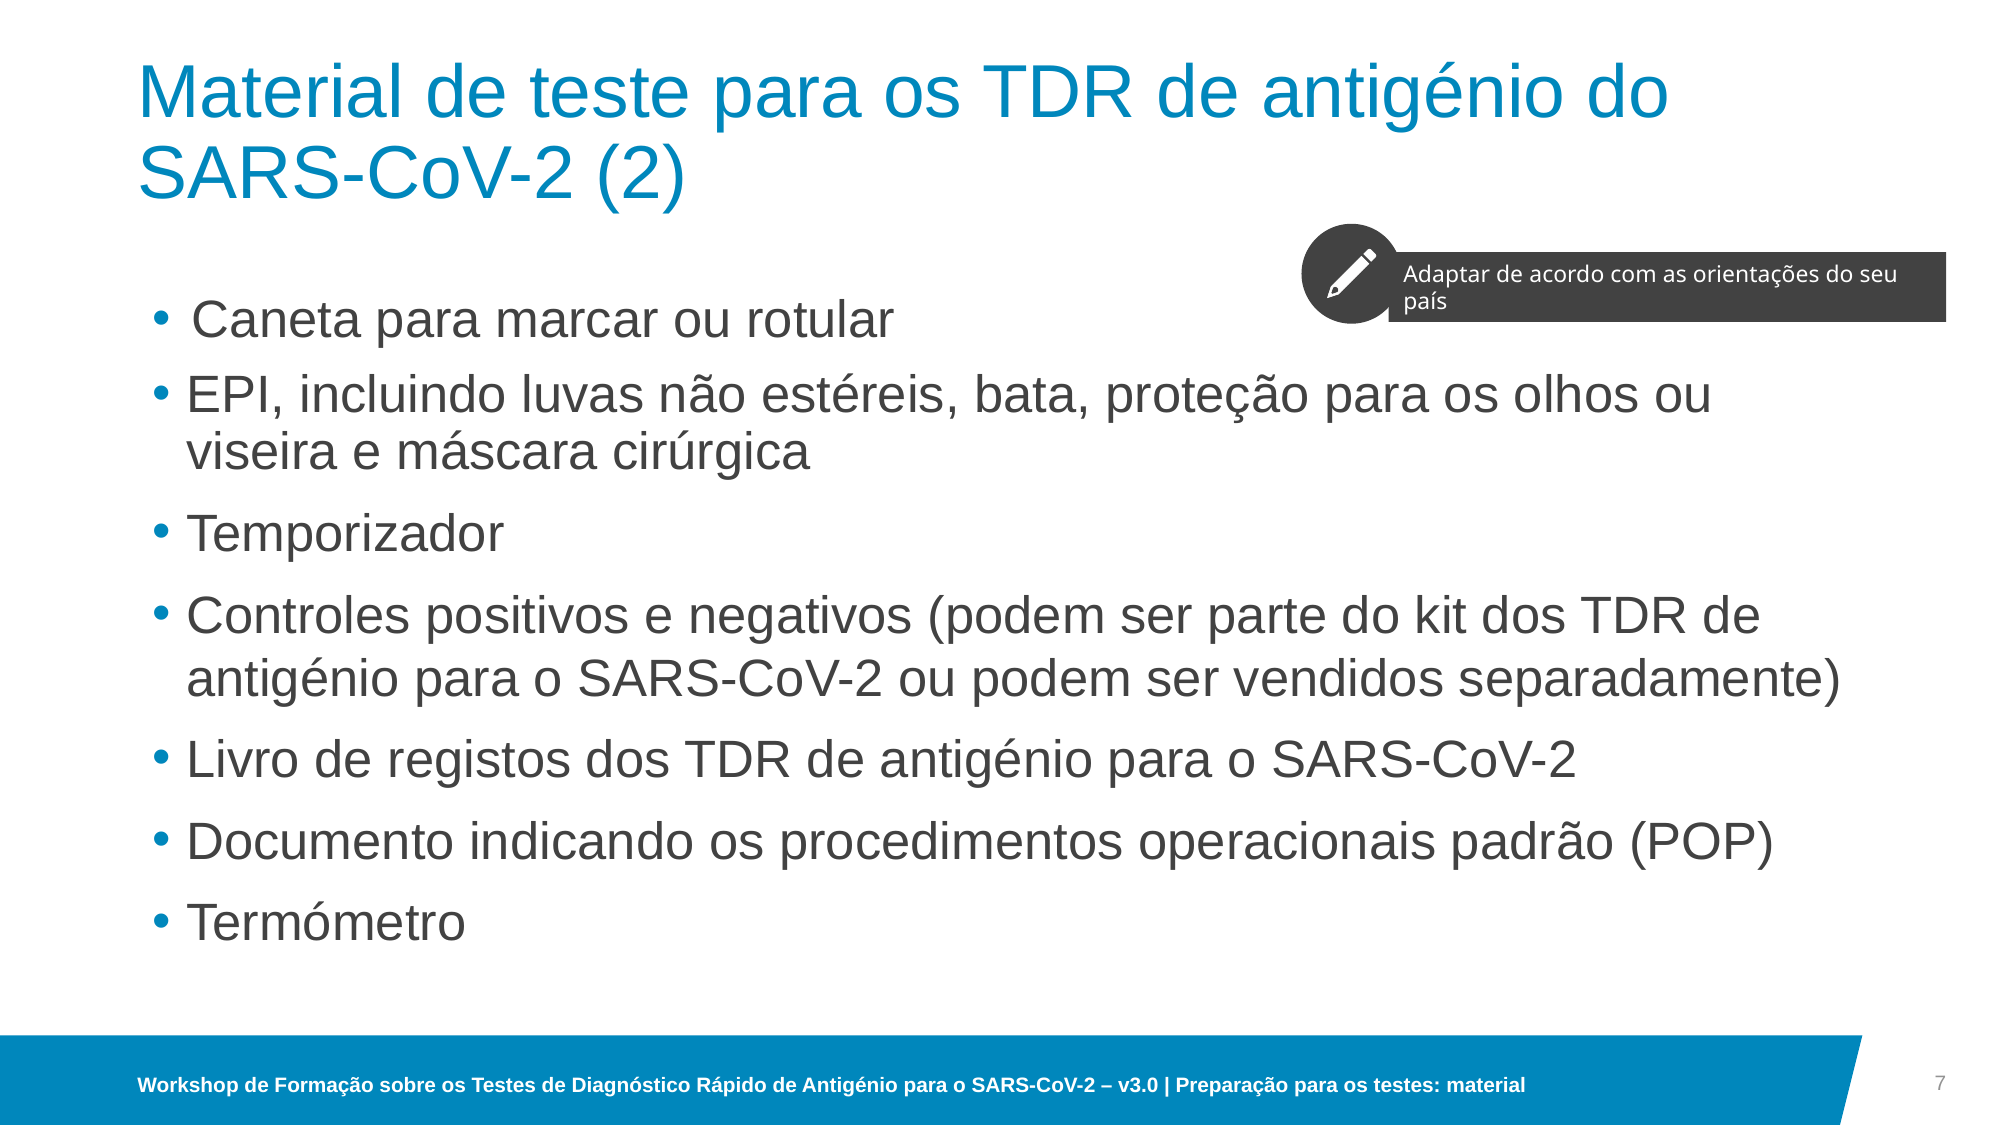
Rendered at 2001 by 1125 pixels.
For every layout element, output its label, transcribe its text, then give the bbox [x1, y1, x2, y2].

footer Workshop de Formação sobre os Testes de Diagnóstico Rápido de Antigénio para o SARS-CoV-2 – v3.0 | Preparação para os testes: material [137, 1042, 1686, 1125]
slide_number 7 [1862, 1035, 1947, 1125]
title Material de teste para os TDR de antigénio do SARS-CoV-2 (2) [137, 59, 1863, 215]
list Caneta para marcar ou rotular EPI, incluindo luvas não estéreis, bata, proteção para os olhos ou viseira e máscara cirúrgica Temporizador Controles positivos e negativos (podem ser parte do kit dos TDR de antigénio para o SARS-CoV-2 ou podem ser vendidos separadamente) Livro de registos dos TDR de antigénio para o SARS-CoV-2 Documento indicando os procedimentos operacionais padrão (POP) Termómetro [137, 284, 1863, 1014]
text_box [1302, 224, 1947, 323]
